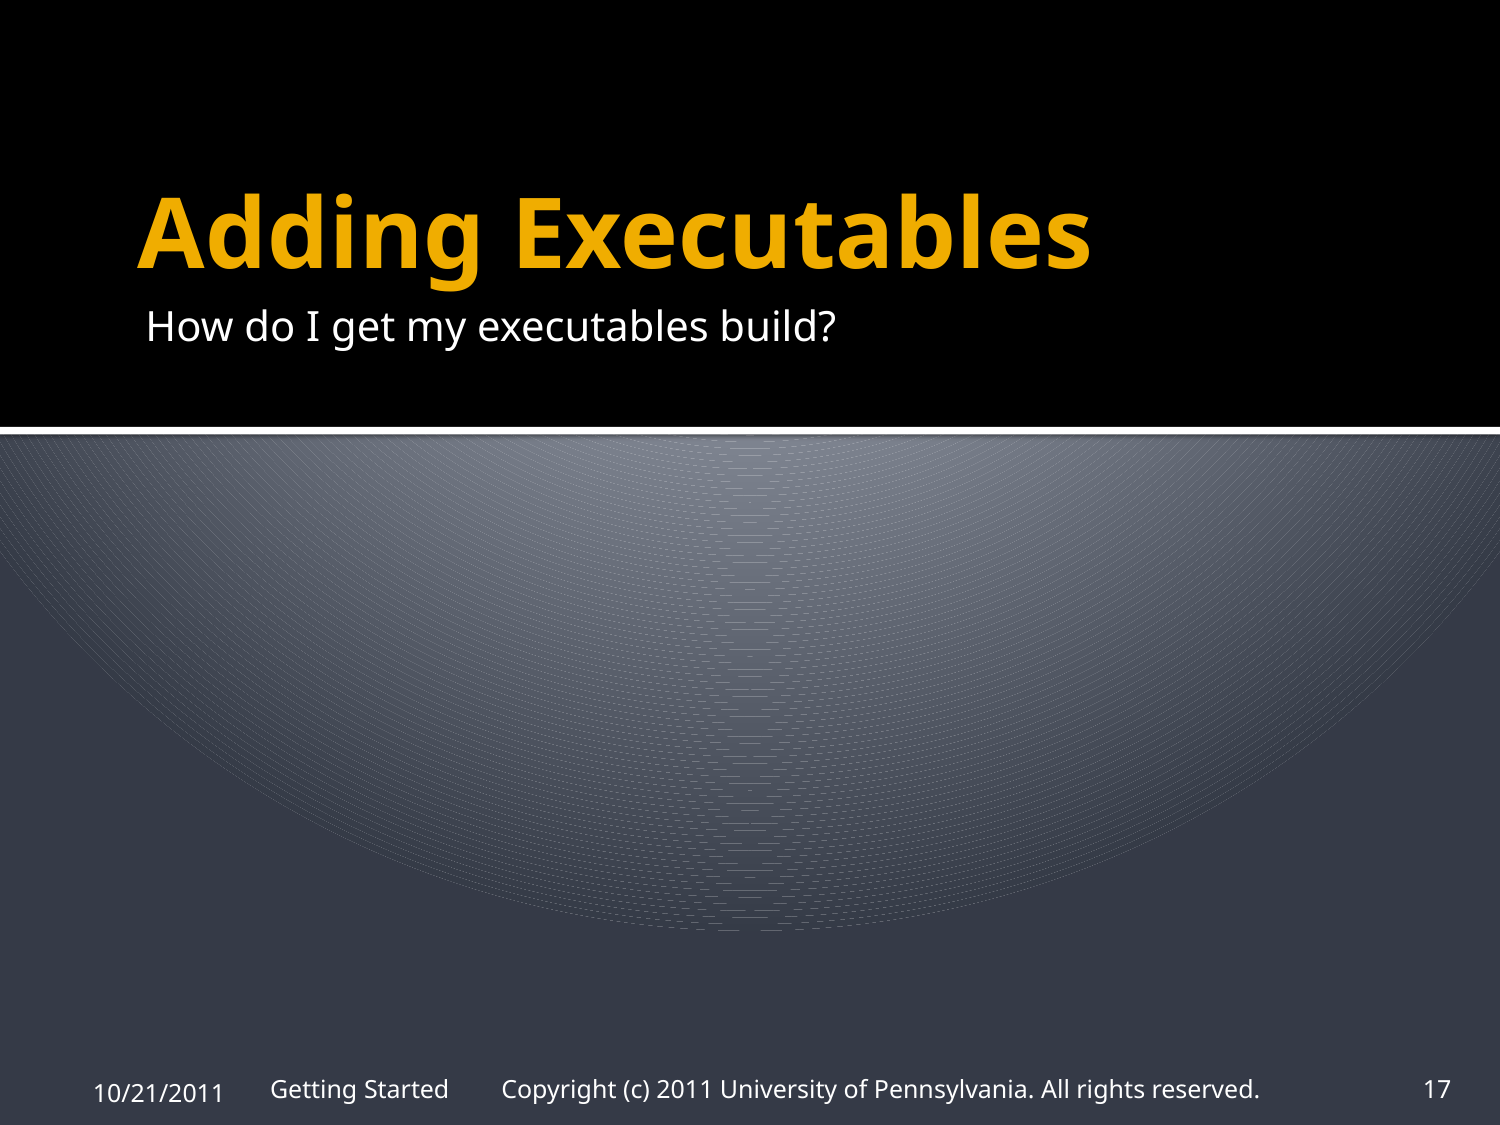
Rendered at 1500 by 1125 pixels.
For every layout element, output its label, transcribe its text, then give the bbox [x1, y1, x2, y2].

list How do I get my executables build? [121, 299, 1438, 413]
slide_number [75, 1062, 238, 1108]
slide_number 17 [1345, 1062, 1467, 1108]
footer Getting Started Copyright (c) 2011 University of Pennsylvania. All rights reserved. [262, 1062, 1337, 1108]
title Adding Executables [123, 19, 1438, 288]
